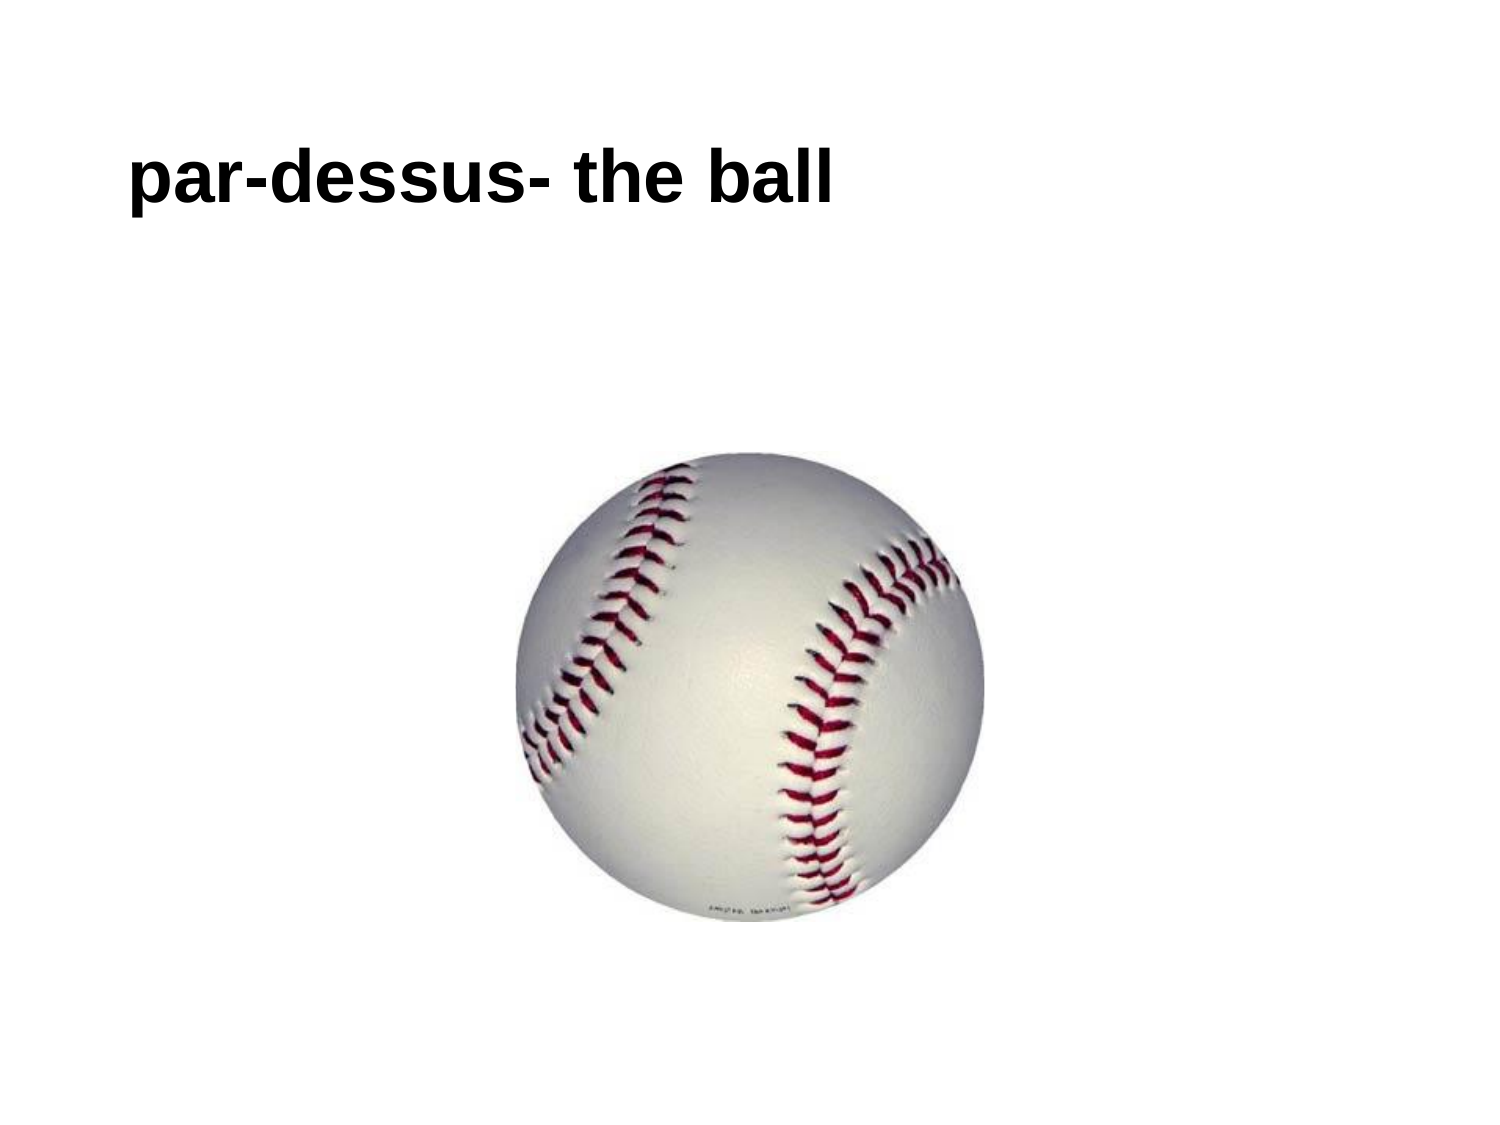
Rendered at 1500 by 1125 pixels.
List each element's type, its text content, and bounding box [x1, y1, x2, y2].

text_box [515, 451, 985, 922]
title par-dessus- the ball [75, 14, 1425, 233]
